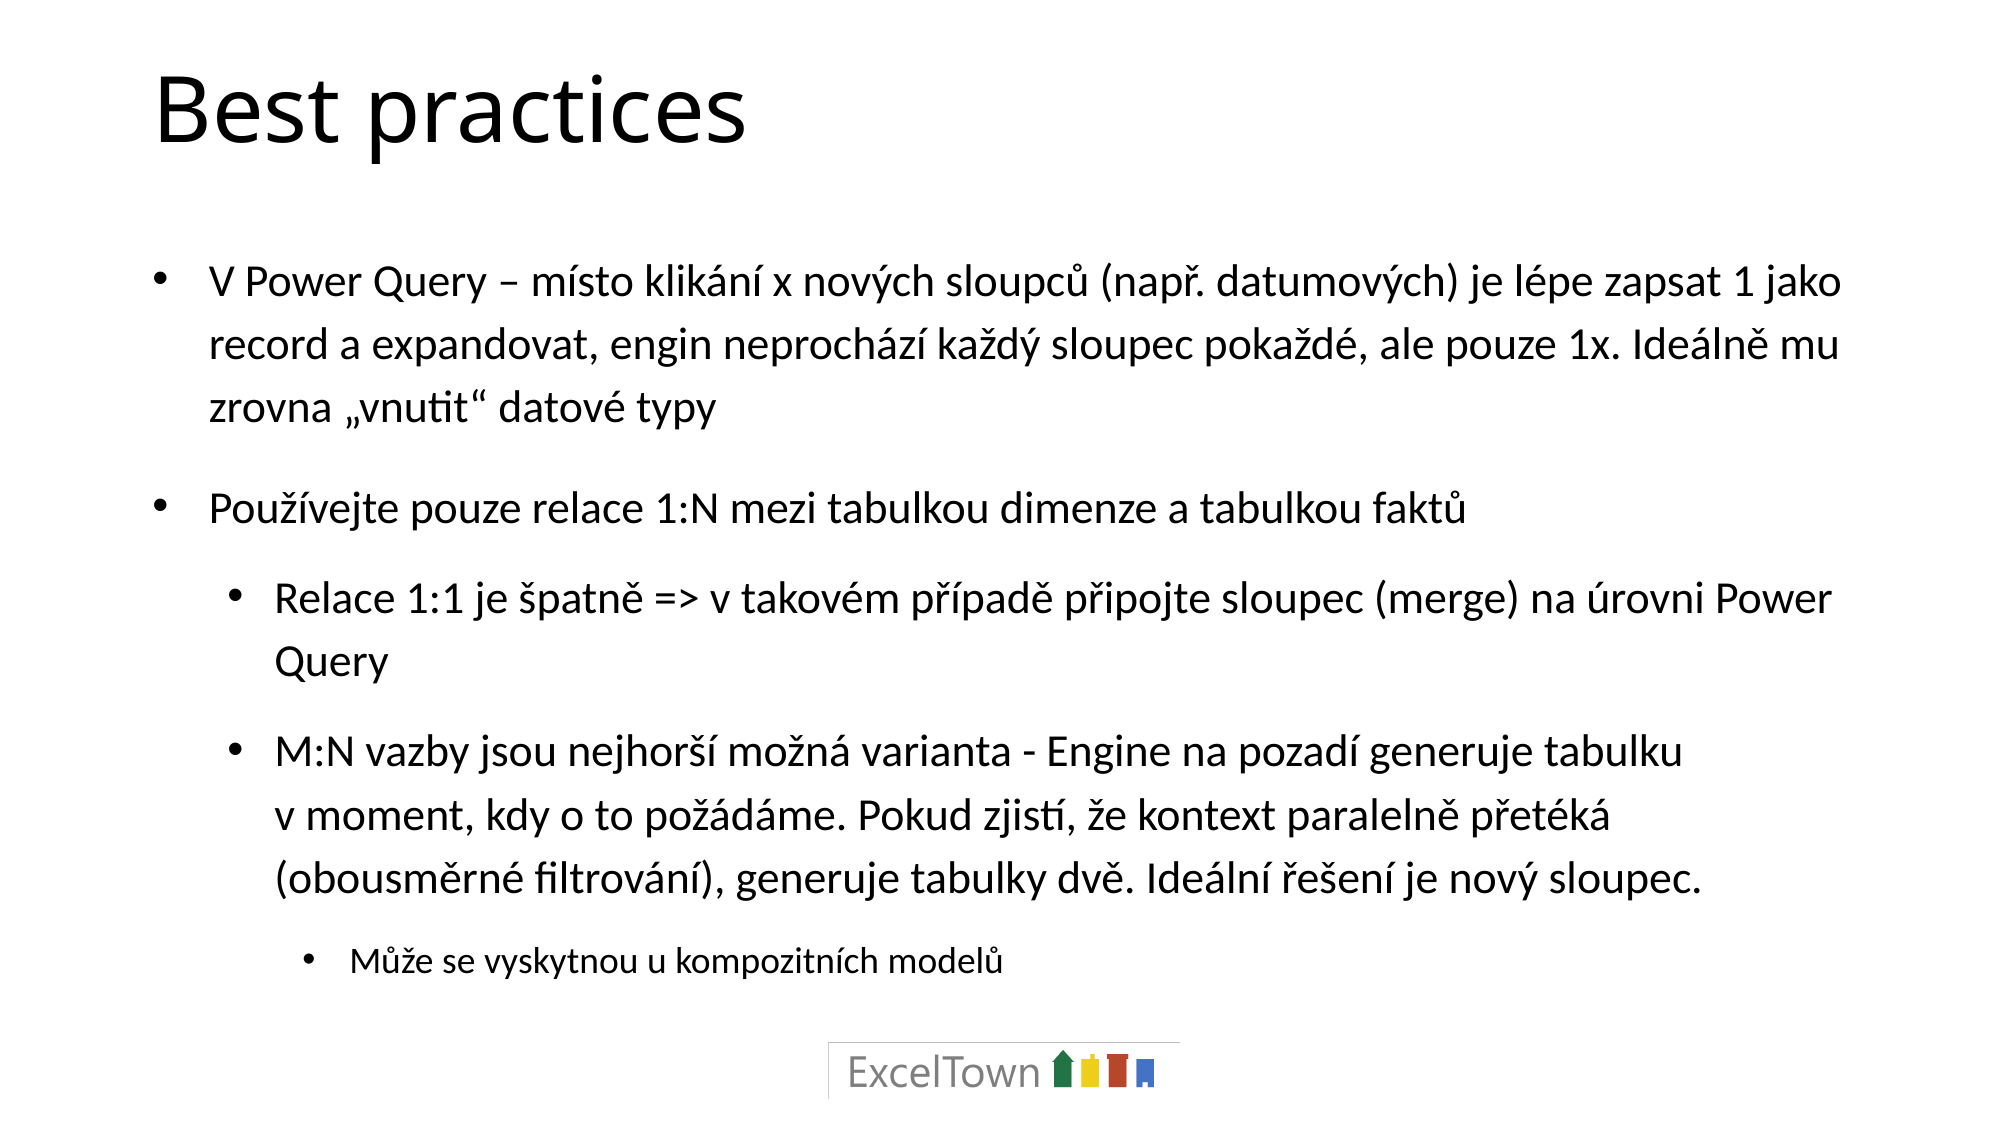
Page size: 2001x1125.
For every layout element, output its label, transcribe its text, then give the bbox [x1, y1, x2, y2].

list V Power Query – místo klikání x nových sloupců (např. datumových) je lépe zapsat 1 jako record a expandovat, engin neprochází každý sloupec pokaždé, ale pouze 1x. Ideálně mu zrovna „vnutit“ datové typy Používejte pouze relace 1:N mezi tabulkou dimenze a tabulkou faktů Relace 1:1 je špatně => v takovém případě připojte sloupec (merge) na úrovni Power Query M:N vazby jsou nejhorší možná varianta - Engine na pozadí generuje tabulku v moment, kdy o to požádáme. Pokud zjistí, že kontext paralelně přetéká (obousměrné filtrování), generuje tabulky dvě. Ideální řešení je nový sloupec. Může se vyskytnou u kompozitních modelů [137, 234, 1863, 1014]
picture [701, 1031, 1213, 1123]
title Best practices [137, 27, 1863, 199]
